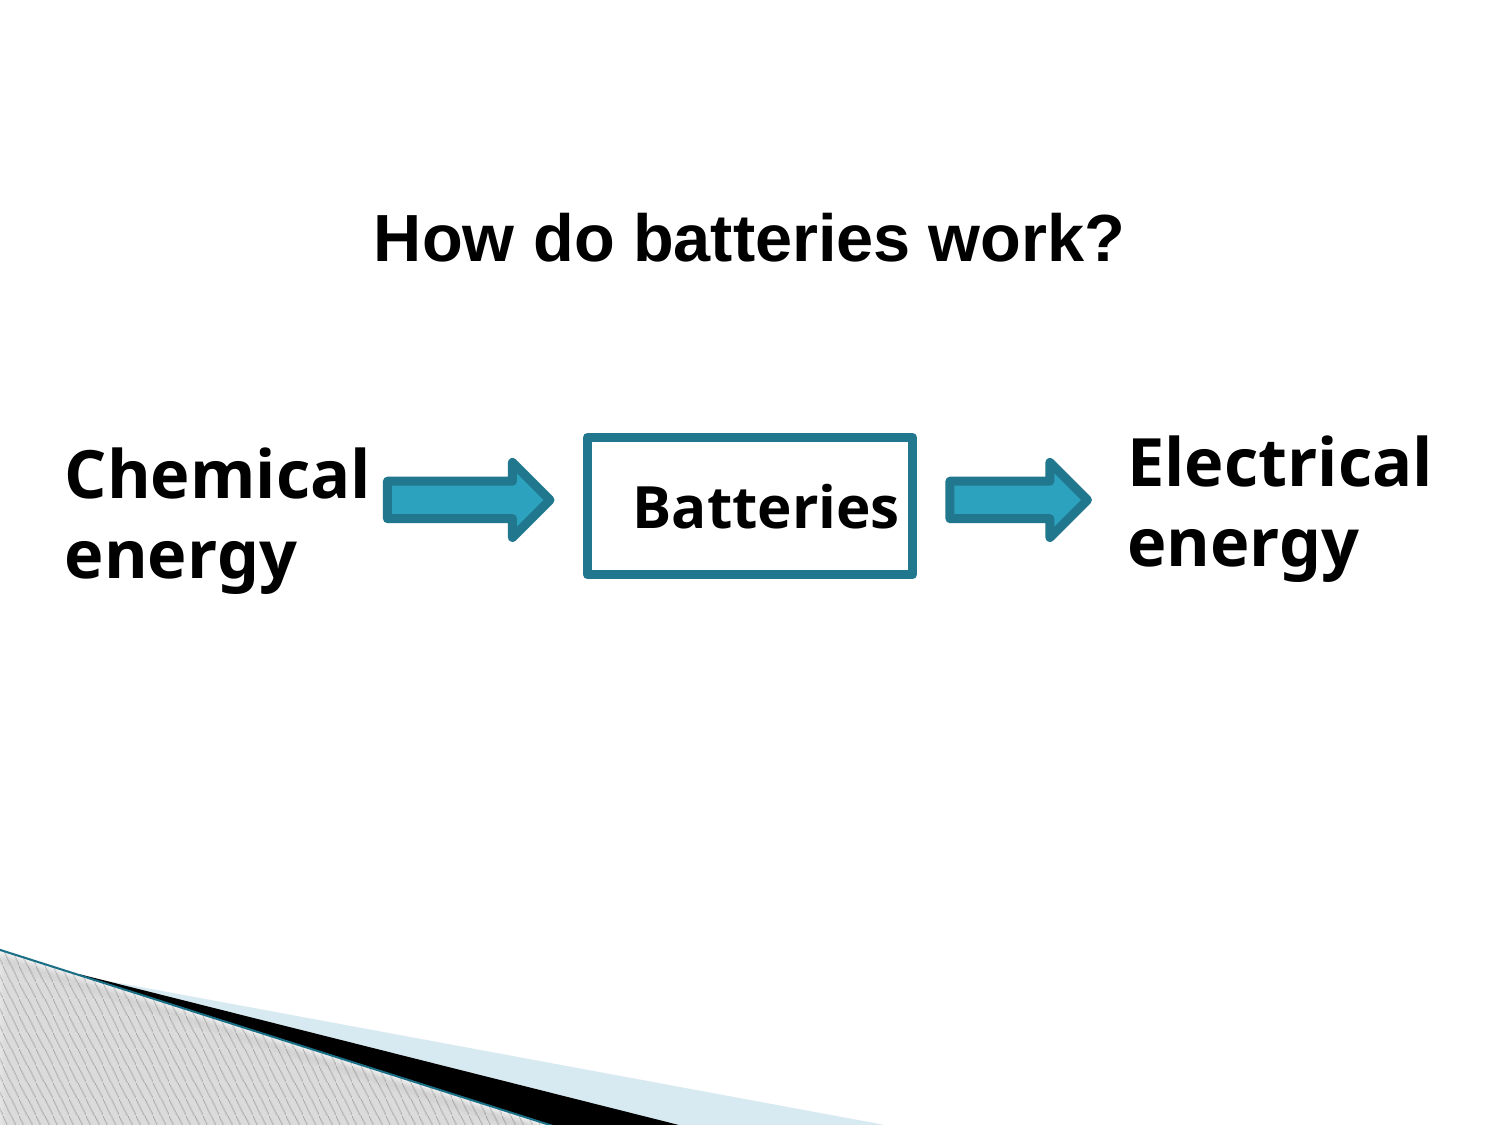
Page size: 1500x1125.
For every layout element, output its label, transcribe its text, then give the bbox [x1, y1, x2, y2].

text_box [945, 458, 1092, 542]
text_box Electrical energy [1112, 412, 1450, 588]
text_box Chemical energy [50, 424, 400, 600]
text_box [583, 433, 917, 579]
text_box Batteries [587, 462, 925, 548]
text_box [400, 458, 555, 542]
text_box How do batteries work? [200, 187, 1300, 283]
